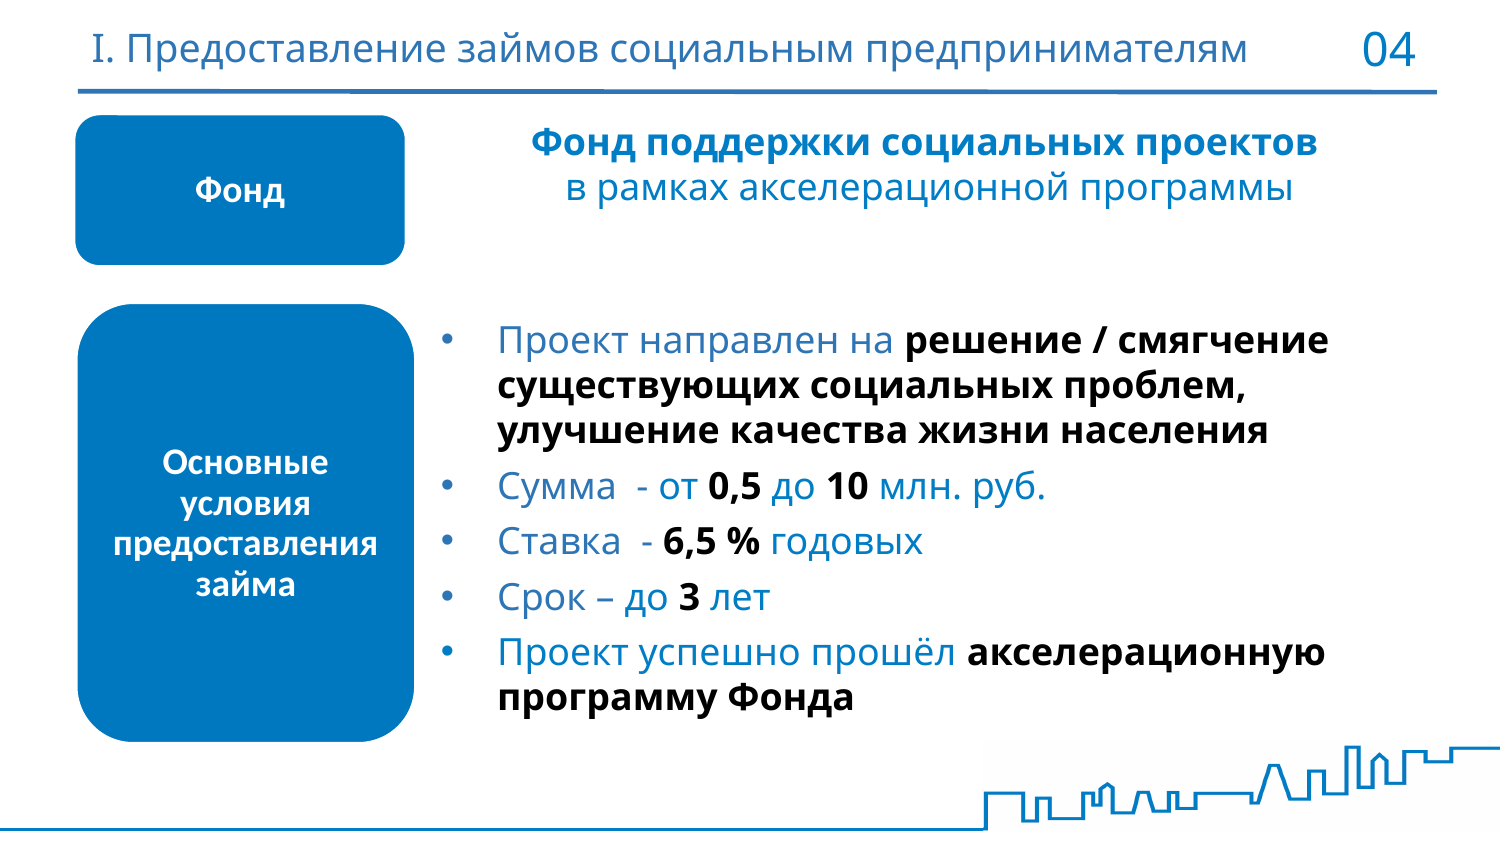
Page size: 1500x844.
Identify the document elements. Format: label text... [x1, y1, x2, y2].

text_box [74, 114, 406, 267]
title I. Предоставление займов социальным предпринимателям [76, 16, 1373, 83]
text_box Фонд поддержки социальных проектов в рамках акселерационной программы [413, 110, 1437, 216]
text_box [76, 303, 416, 744]
text_box Проект направлен на решение / смягчение существующих социальных проблем, улучшение качества жизни населения Сумма - от 0,5 до 10 млн. руб. Ставка - 6,5 % годовых Срок – до 3 лет Проект успешно прошёл акселерационную программу Фонда [426, 309, 1426, 726]
picture [983, 741, 1500, 833]
text_box [25, 94, 1469, 210]
list 04 [1340, 17, 1437, 85]
